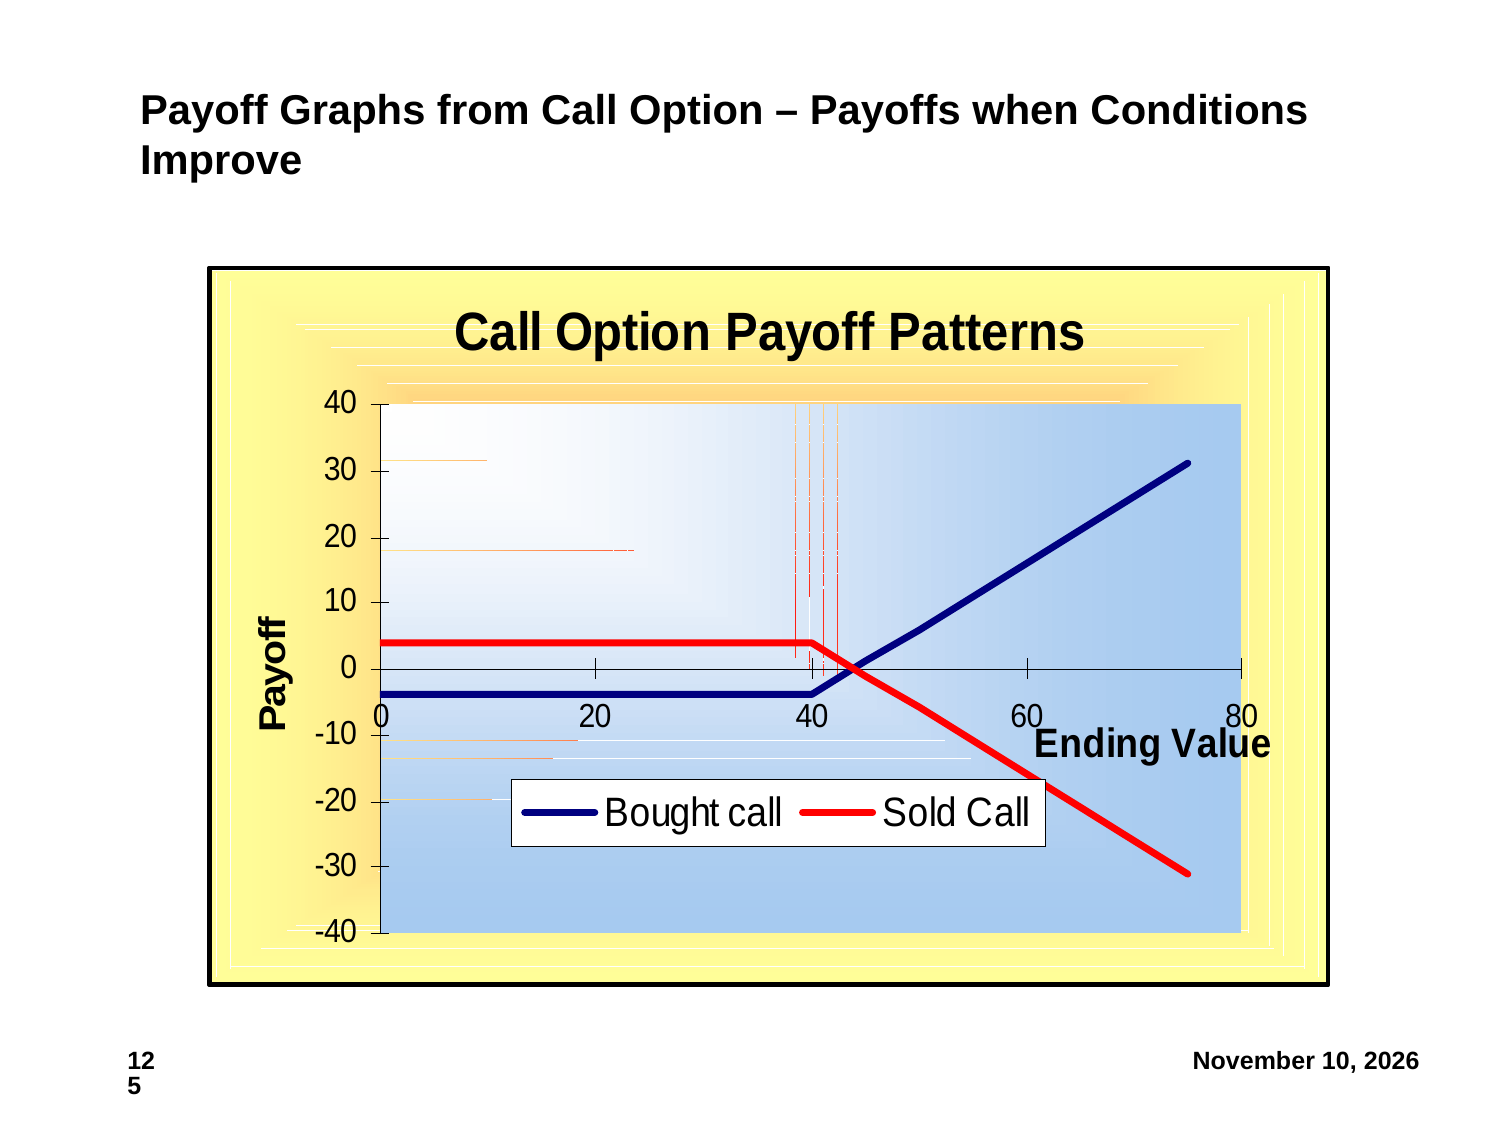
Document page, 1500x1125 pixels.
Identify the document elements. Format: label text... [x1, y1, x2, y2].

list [192, 249, 1345, 1001]
title Payoff Graphs from Call Option – Payoffs when Conditions Improve [124, 74, 1376, 226]
